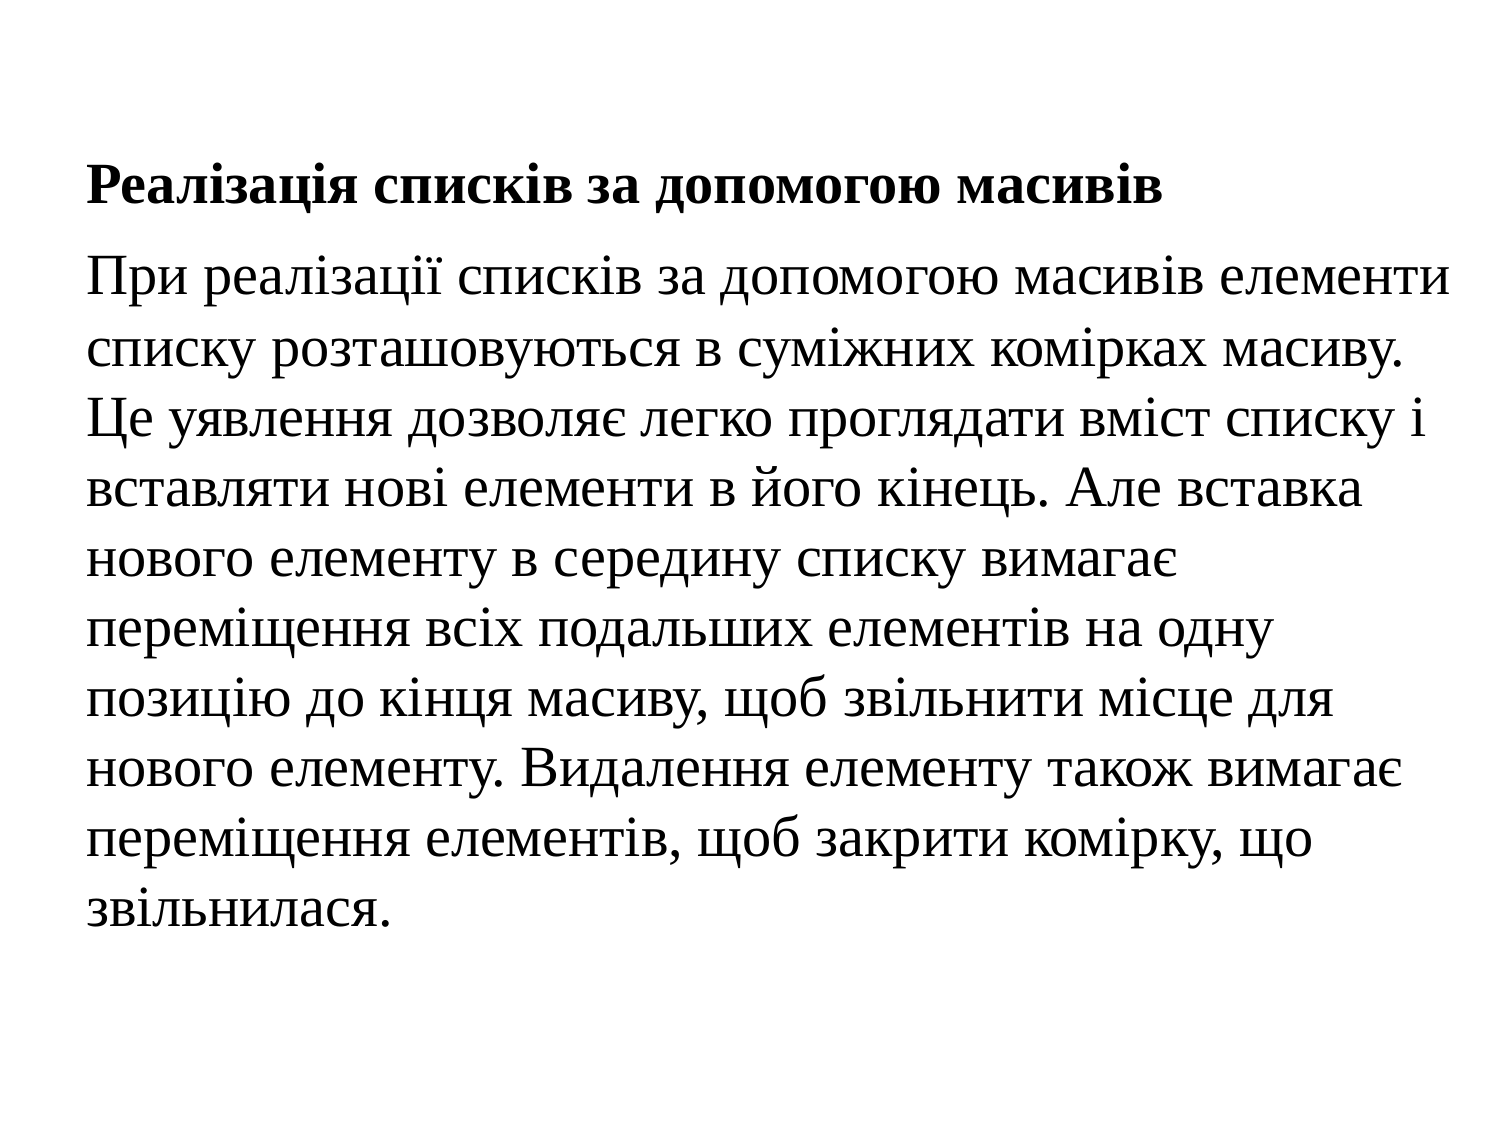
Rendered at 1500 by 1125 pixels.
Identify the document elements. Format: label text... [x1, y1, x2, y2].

list Реалізація списків за допомогою масивів При реалізації списків за допомогою масивів елементи списку розташовуються в суміжних комірках масиву. Це уявлення дозволяє легко проглядати вміст списку і вставляти нові елементи в його кінець. Але вставка нового елементу в середину списку вимагає переміщення всіх подальших елементів на одну позицію до кінця масиву, щоб звільнити місце для нового елементу. Видалення елементу також вимагає переміщення елементів, щоб закрити комірку, що звільнилася. [0, 137, 1500, 1094]
